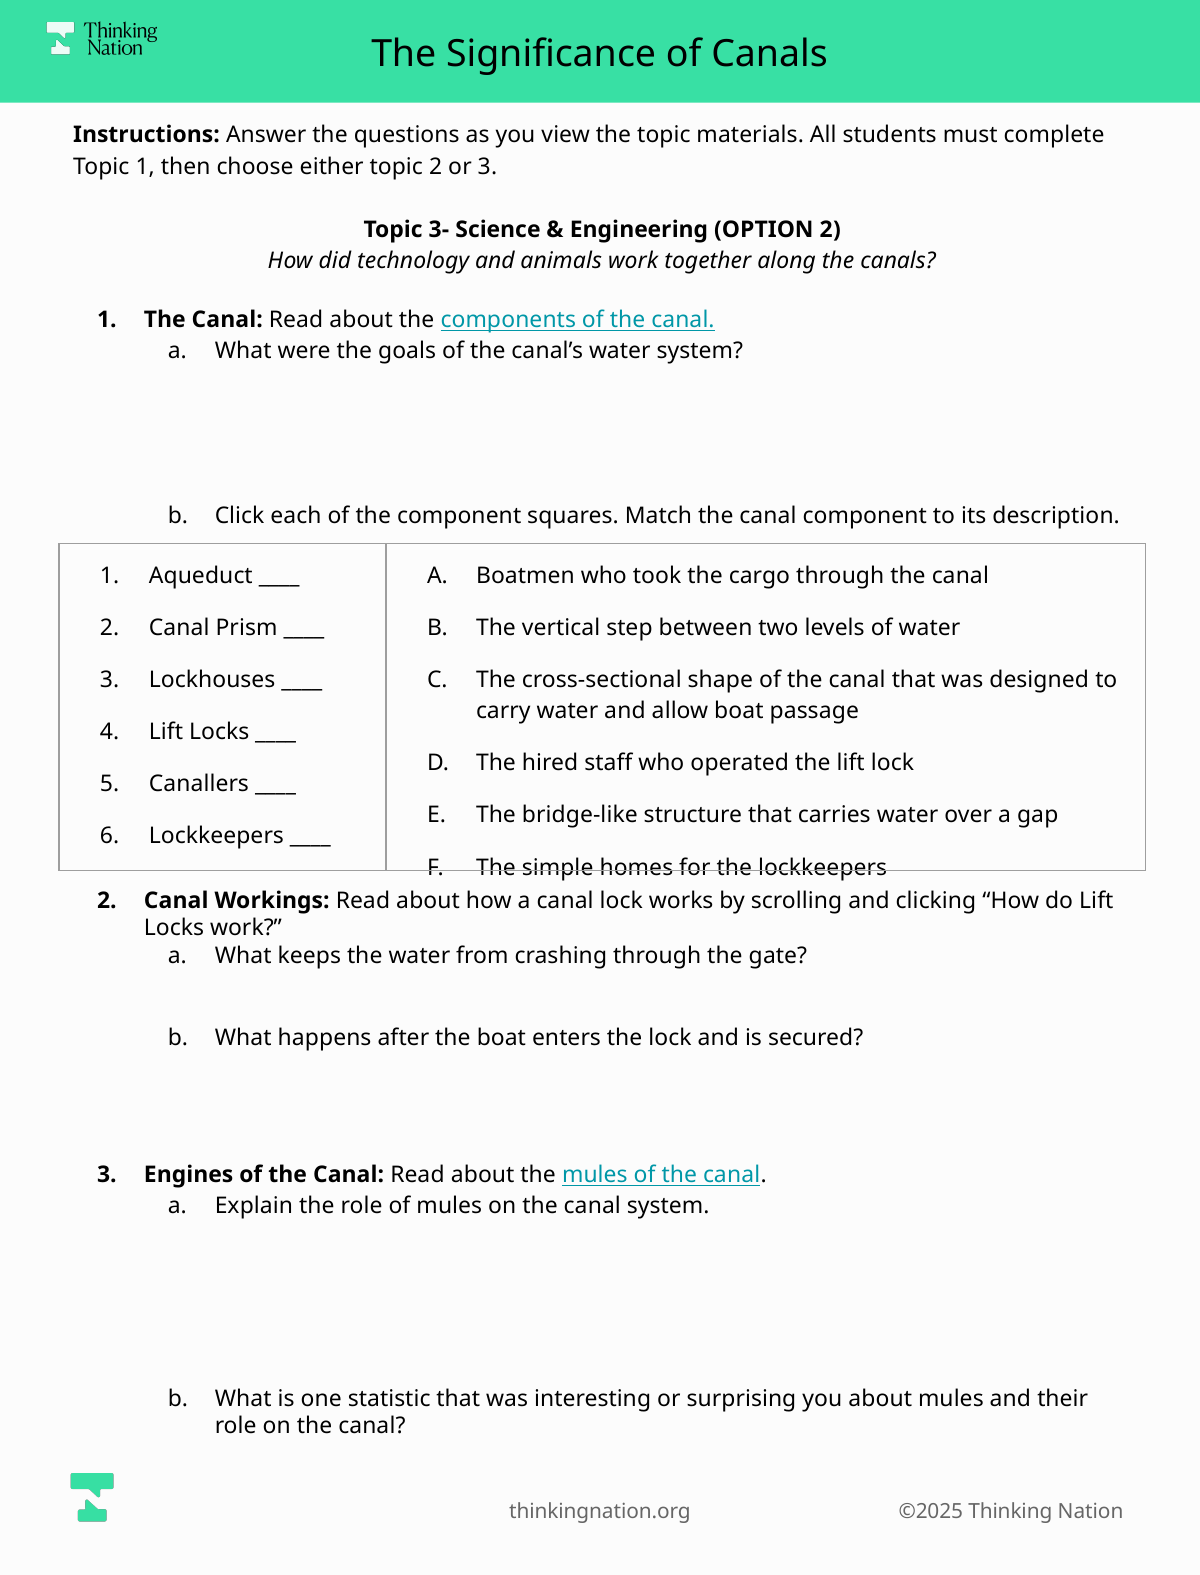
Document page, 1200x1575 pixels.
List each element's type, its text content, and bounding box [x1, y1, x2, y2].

table_header Aqueduct ____ Canal Prism ____ Lockhouses ____ Lift Locks ____ Canallers ____ Lockkeepers ____ [60, 544, 385, 870]
text_box The Significance of Canals [0, 0, 1200, 103]
text_box Instructions: Answer the questions as you view the topic materials. All students must complete Topic 1, then choose either topic 2 or 3. Topic 3- Science & Engineering (OPTION 2) How did technology and animals work together along the canals? The Canal: Read about the components of the canal. What were the goals of the canal’s water system? Click each of the component squares. Match the canal component to its description. Canal Workings: Read about how a canal lock works by scrolling and clicking “How do Lift Locks work?” What keeps the water from crashing through the gate? What happens after the boat enters the lock and is secured? Engines of the Canal: Read about the mules of the canal. Explain the role of mules on the canal system. What is one statistic that was interesting or surprising you about mules and their role on the canal? [58, 871, 1146, 1480]
table_header Boatmen who took the cargo through the canal The vertical step between two levels of water The cross-sectional shape of the canal that was designed to carry water and allow boat passage The hired staff who operated the lift lock The bridge-like structure that carries water over a gap The simple homes for the lockkeepers [387, 544, 1145, 870]
picture [34, 11, 162, 65]
picture [58, 1463, 126, 1531]
text_box ©2025 Thinking Nation [854, 1483, 1139, 1532]
text_box thinkingnation.org [457, 1483, 742, 1532]
text_box Instructions: Answer the questions as you view the topic materials. All students must complete Topic 1, then choose either topic 2 or 3. Topic 3- Science & Engineering (OPTION 2) How did technology and animals work together along the canals? The Canal: Read about the components of the canal. What were the goals of the canal’s water system? Click each of the component squares. Match the canal component to its description. Canal Workings: Read about how a canal lock works by scrolling and clicking “How do Lift Locks work?” What keeps the water from crashing through the gate? What happens after the boat enters the lock and is secured? Engines of the Canal: Read about the mules of the canal. Explain the role of mules on the canal system. What is one statistic that was interesting or surprising you about mules and their role on the canal? [58, 101, 1146, 543]
